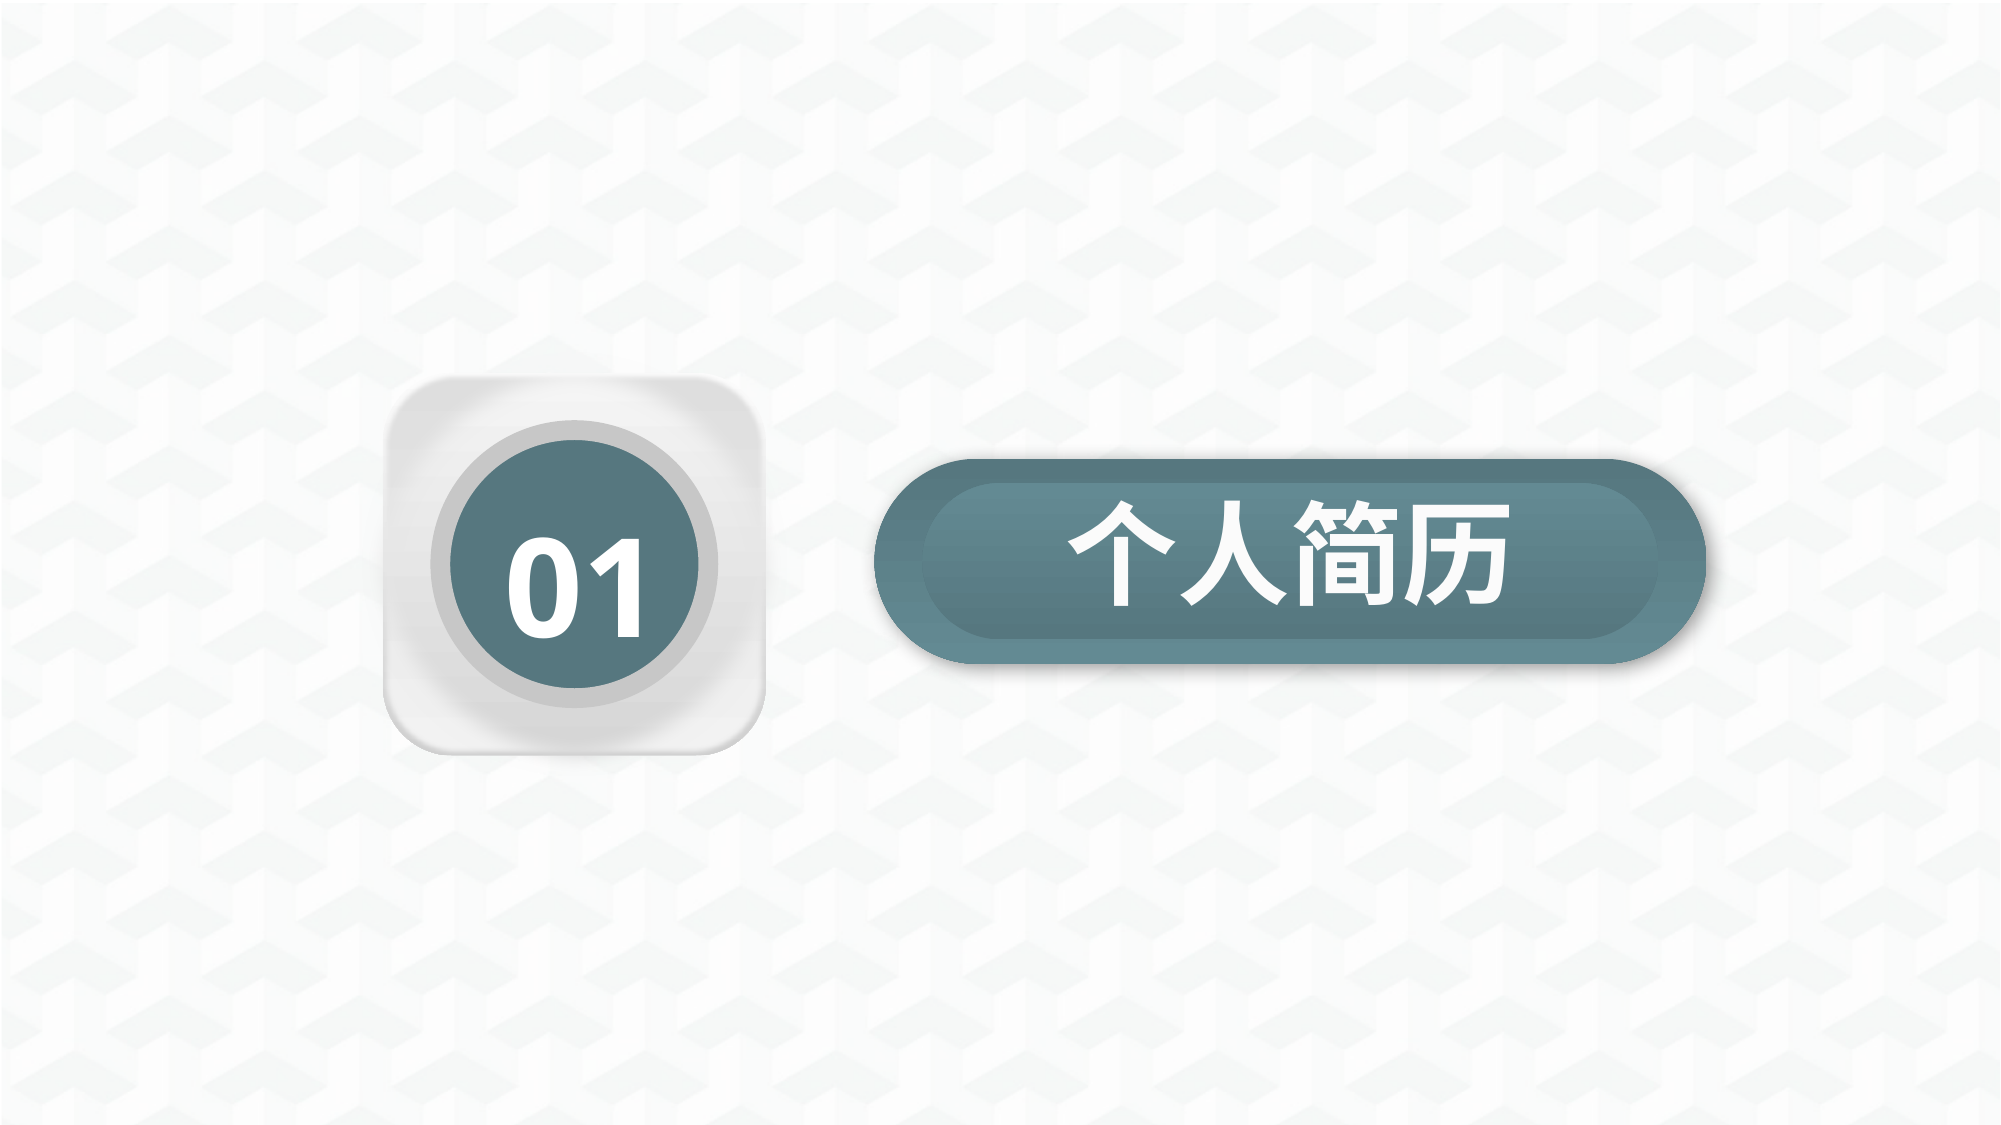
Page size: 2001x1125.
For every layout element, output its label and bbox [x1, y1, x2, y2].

picture [1, 3, 2001, 1125]
text_box [874, 458, 1707, 664]
text_box [361, 351, 788, 777]
